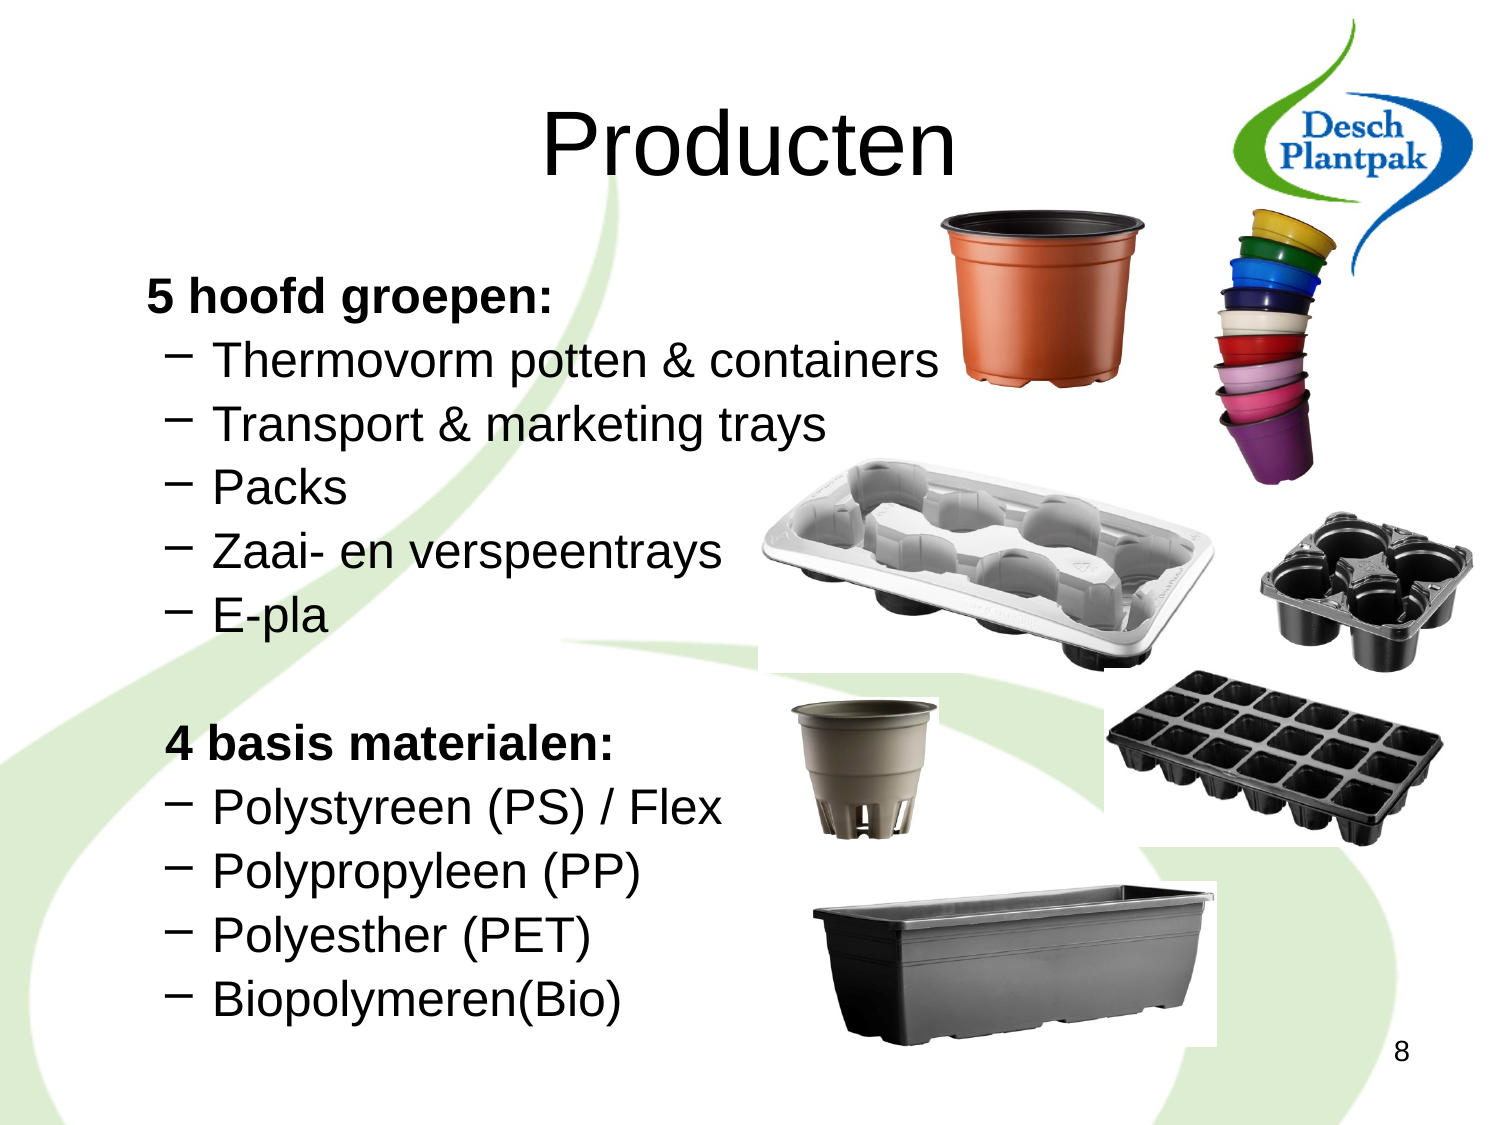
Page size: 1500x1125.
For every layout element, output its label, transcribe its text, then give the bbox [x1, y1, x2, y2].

picture [0, 0, 1500, 1125]
list 5 hoofd groepen: Thermovorm potten & containers Transport & marketing trays Packs Zaai- en verspeentrays E-pla 4 basis materialen: Polystyreen (PS) / Flex Polypropyleen (PP) Polyesther (PET) Biopolymeren(Bio) [74, 262, 1426, 1006]
slide_number 8 [1074, 1024, 1426, 1103]
title Producten [74, 44, 1426, 233]
